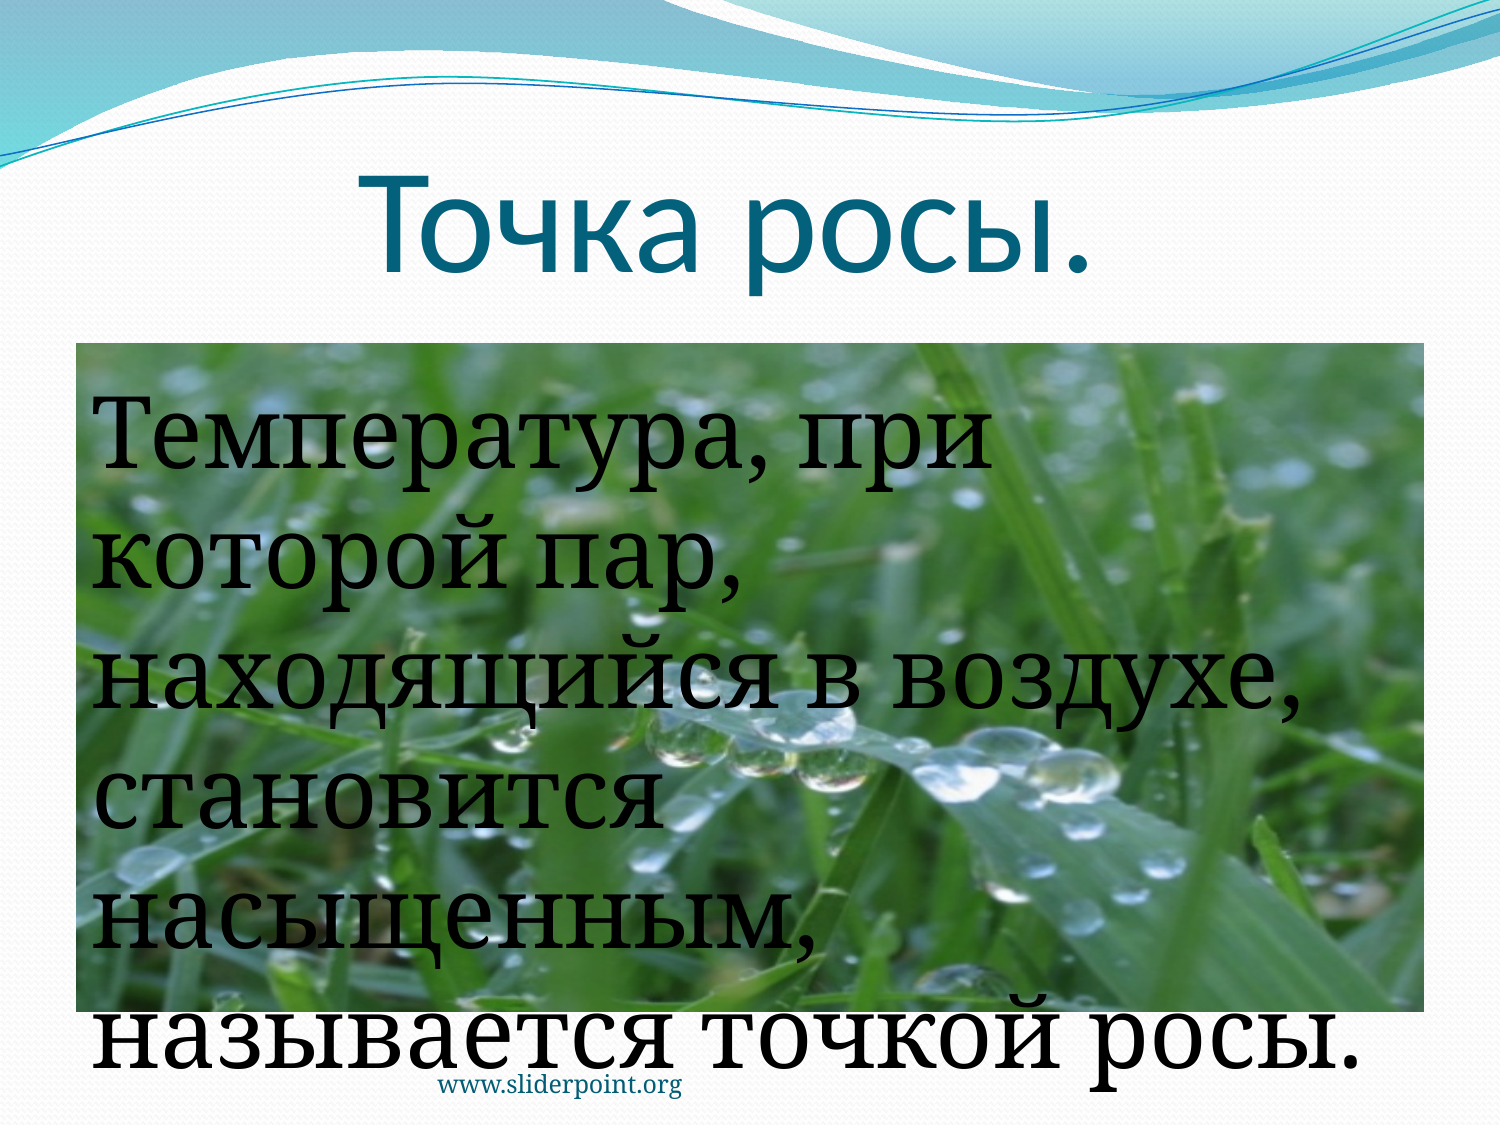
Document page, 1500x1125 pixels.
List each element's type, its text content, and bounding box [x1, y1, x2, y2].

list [76, 342, 1424, 1013]
footer www.sliderpoint.org [437, 1042, 988, 1103]
title Точка росы. [75, 115, 1425, 303]
text_box Температура, при которой пар, находящийся в воздухе, становится насыщенным, называется точкой росы. [76, 1020, 1412, 1097]
